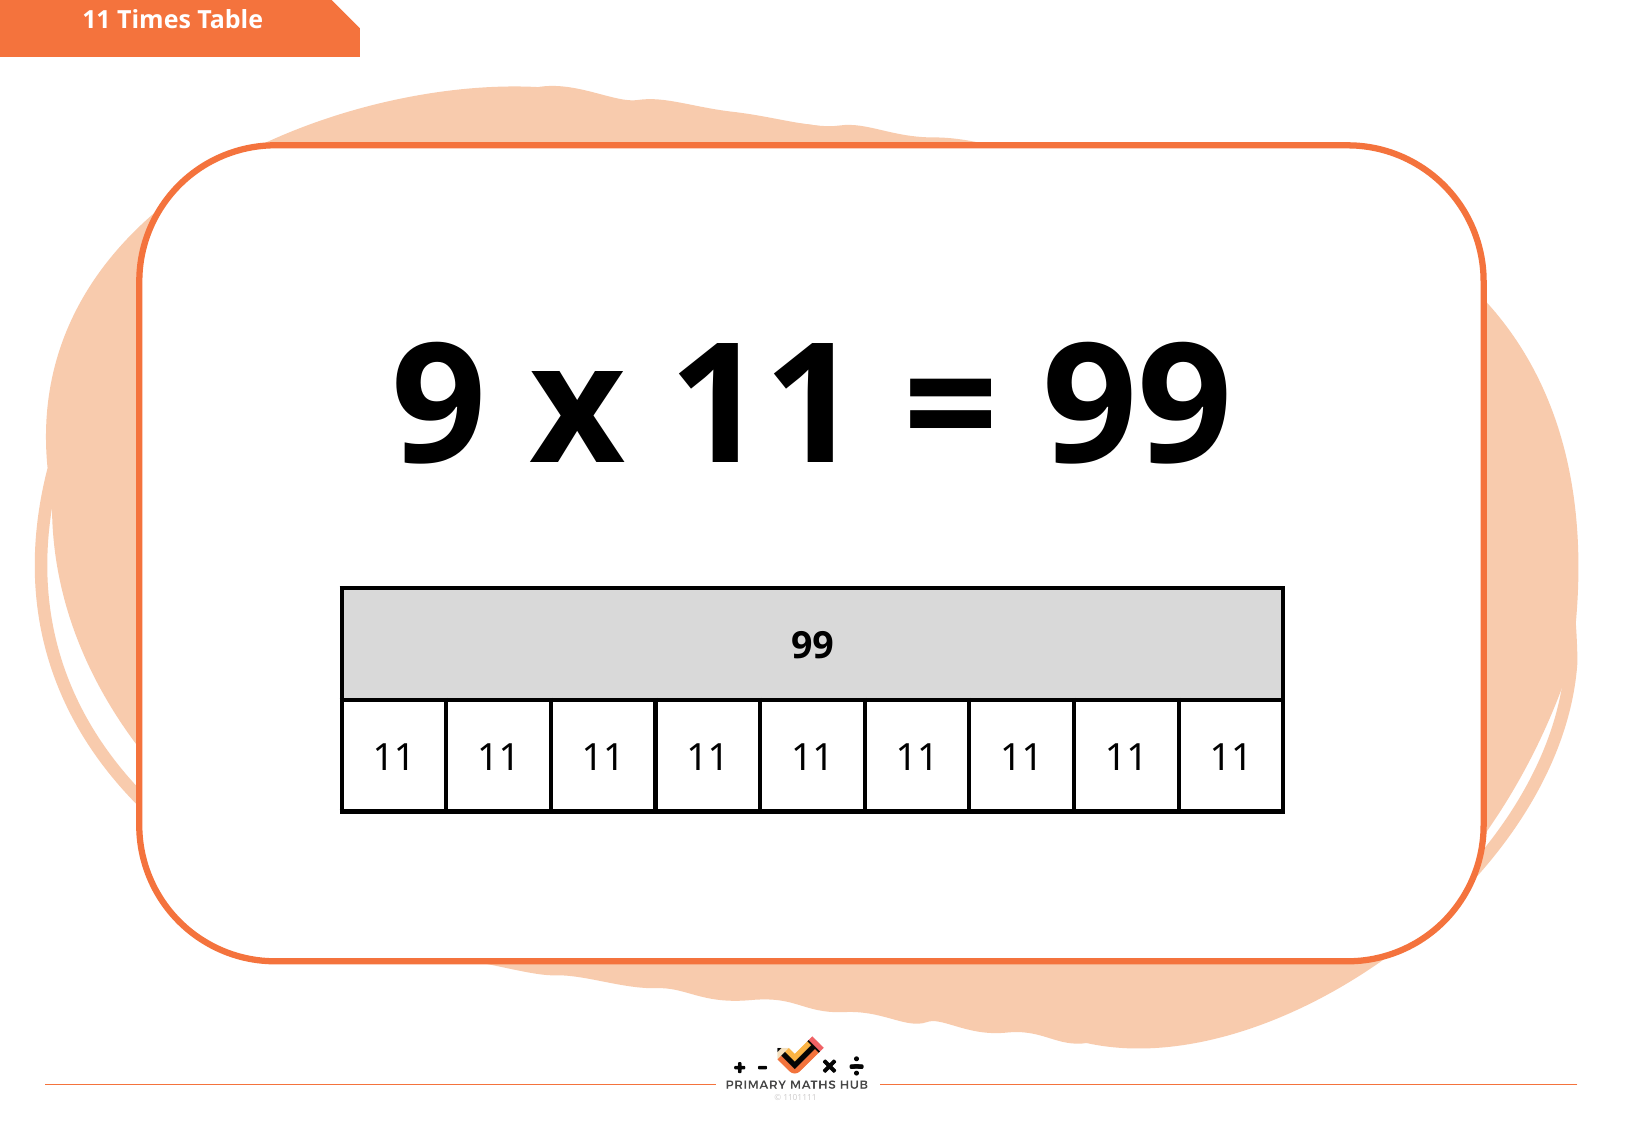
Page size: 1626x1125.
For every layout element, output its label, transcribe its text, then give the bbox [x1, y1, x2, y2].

table_cell 11 [867, 702, 967, 809]
picture [722, 1034, 872, 1094]
text_box [496, 960, 1374, 1044]
text_box 9 x 11 = 99 [140, 288, 1485, 503]
table_cell 11 [553, 702, 653, 809]
text_box [273, 91, 956, 144]
table_cell 11 [344, 702, 444, 809]
table_cell 11 [658, 702, 758, 809]
table_cell 11 [448, 702, 549, 809]
text_box [1479, 300, 1579, 867]
text_box [138, 144, 1485, 963]
table_cell 11 [1076, 702, 1177, 809]
table_header 99 [344, 590, 1281, 698]
text_box [39, 214, 155, 799]
text_box © 1101111 [720, 1084, 870, 1110]
table_cell 11 [1181, 702, 1281, 809]
table_cell 11 [971, 702, 1072, 809]
text_box 11 Times Table [0, 0, 361, 58]
table_cell 11 [762, 702, 863, 809]
